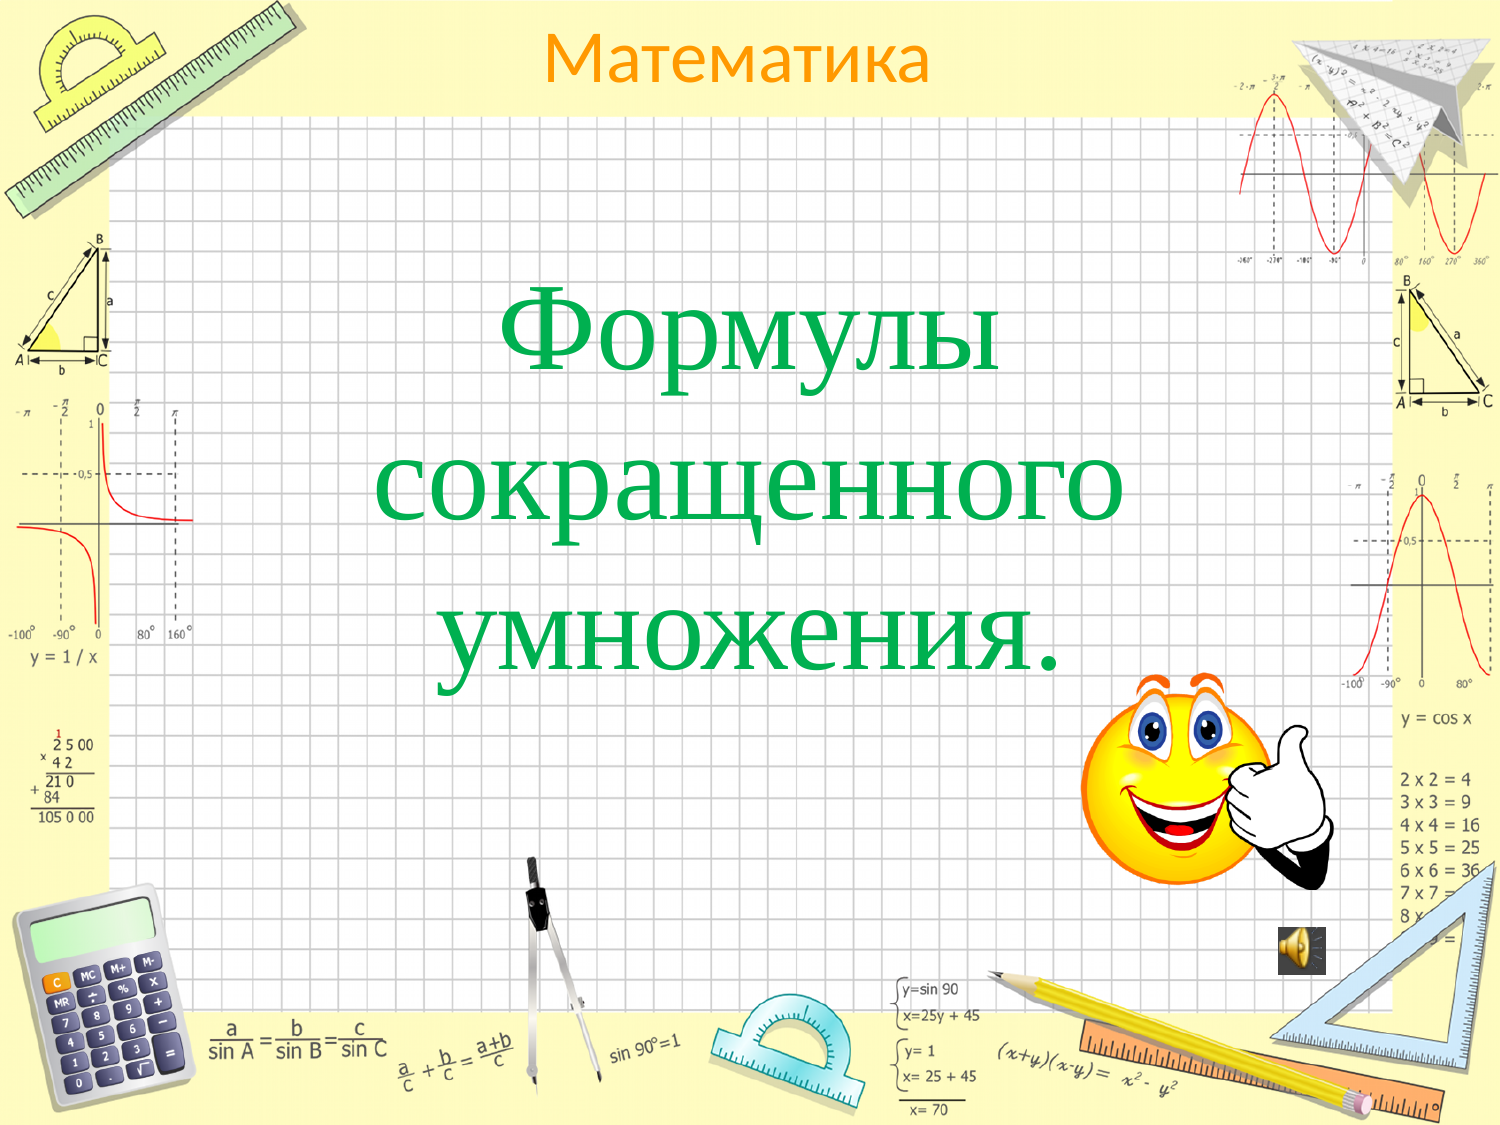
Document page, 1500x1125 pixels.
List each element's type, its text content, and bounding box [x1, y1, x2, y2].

title Формулы сокращенного умножения. [112, 349, 1388, 591]
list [1080, 672, 1334, 890]
picture [0, 0, 1500, 1125]
